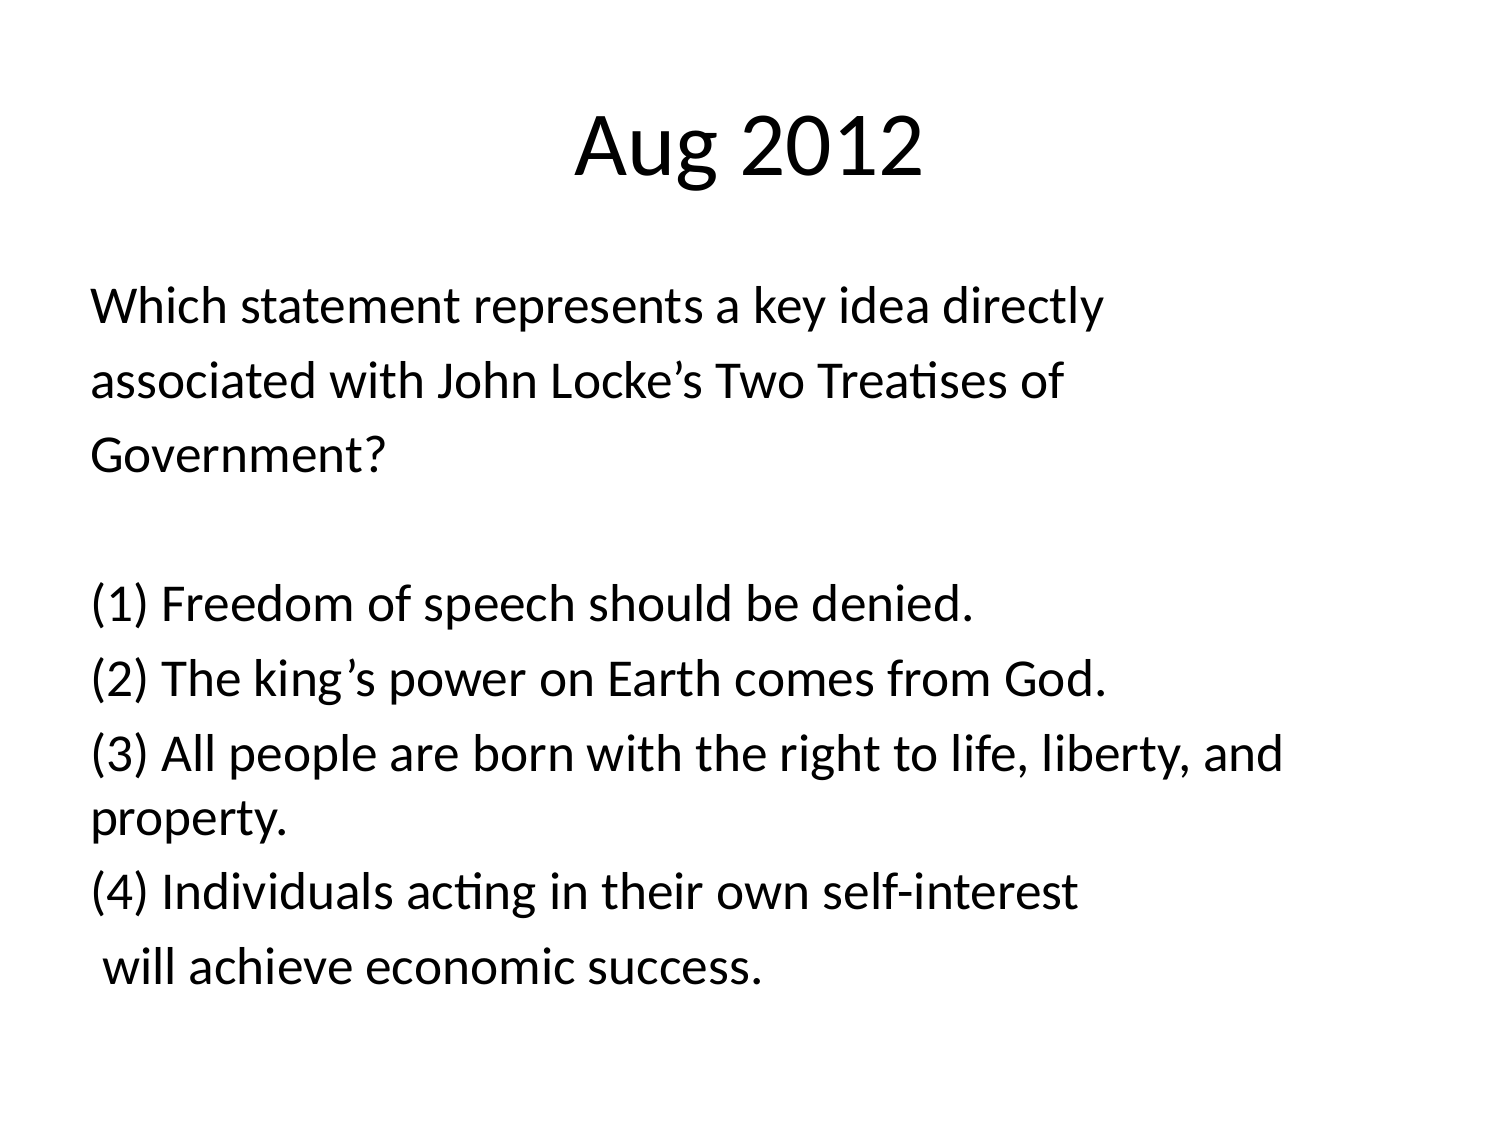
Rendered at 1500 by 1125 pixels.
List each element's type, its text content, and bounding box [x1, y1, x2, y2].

title Aug 2012 [75, 45, 1425, 233]
list Which statement represents a key idea directly associated with John Locke’s Two Treatises of Government? (1) Freedom of speech should be denied. (2) The king’s power on Earth comes from God. (3) All people are born with the right to life, liberty, and property. (4) Individuals acting in their own self-interest will achieve economic success. [75, 262, 1425, 1005]
